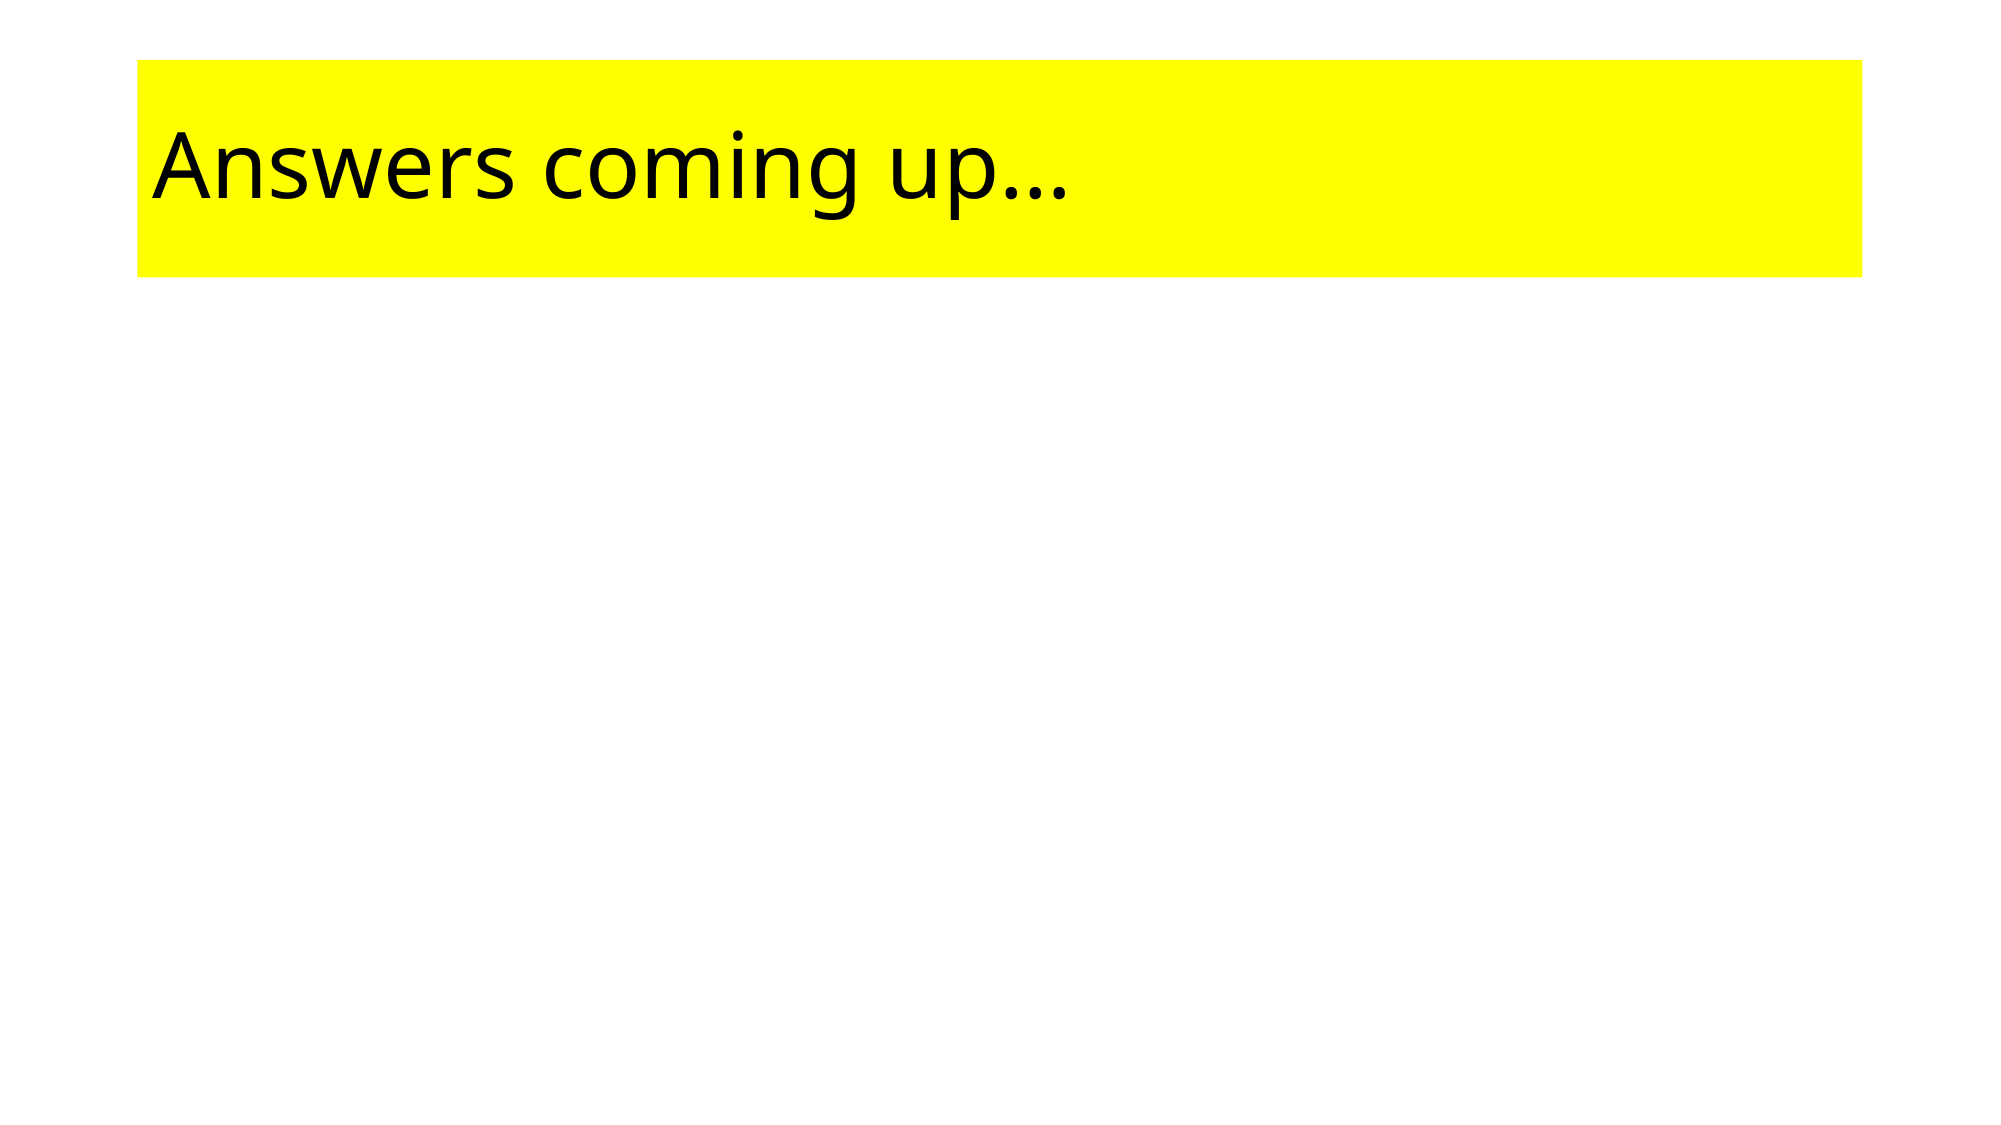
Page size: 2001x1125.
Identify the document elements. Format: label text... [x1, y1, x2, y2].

title Answers coming up… [137, 59, 1863, 278]
